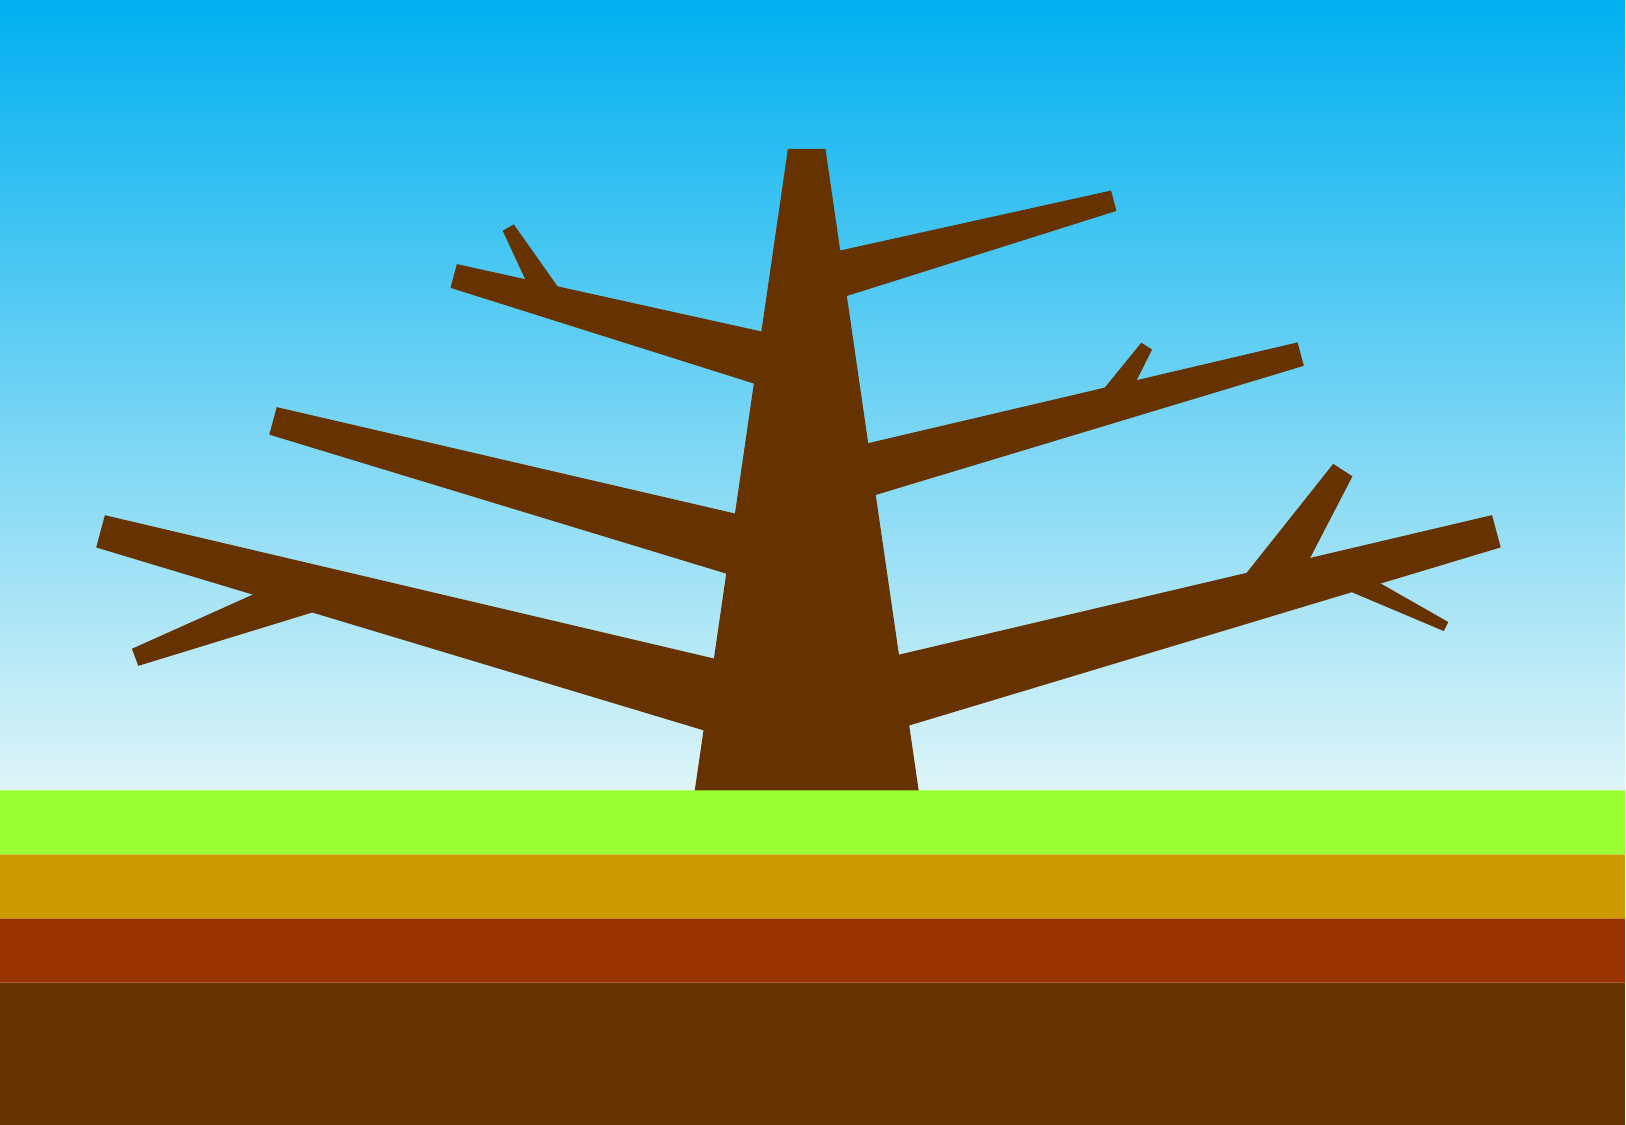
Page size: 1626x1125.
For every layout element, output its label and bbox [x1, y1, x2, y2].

text_box [0, 788, 1625, 856]
text_box [0, 985, 1625, 1125]
text_box [88, 148, 1509, 804]
text_box [0, 856, 1625, 921]
text_box [0, 0, 1625, 788]
text_box [0, 921, 1625, 985]
